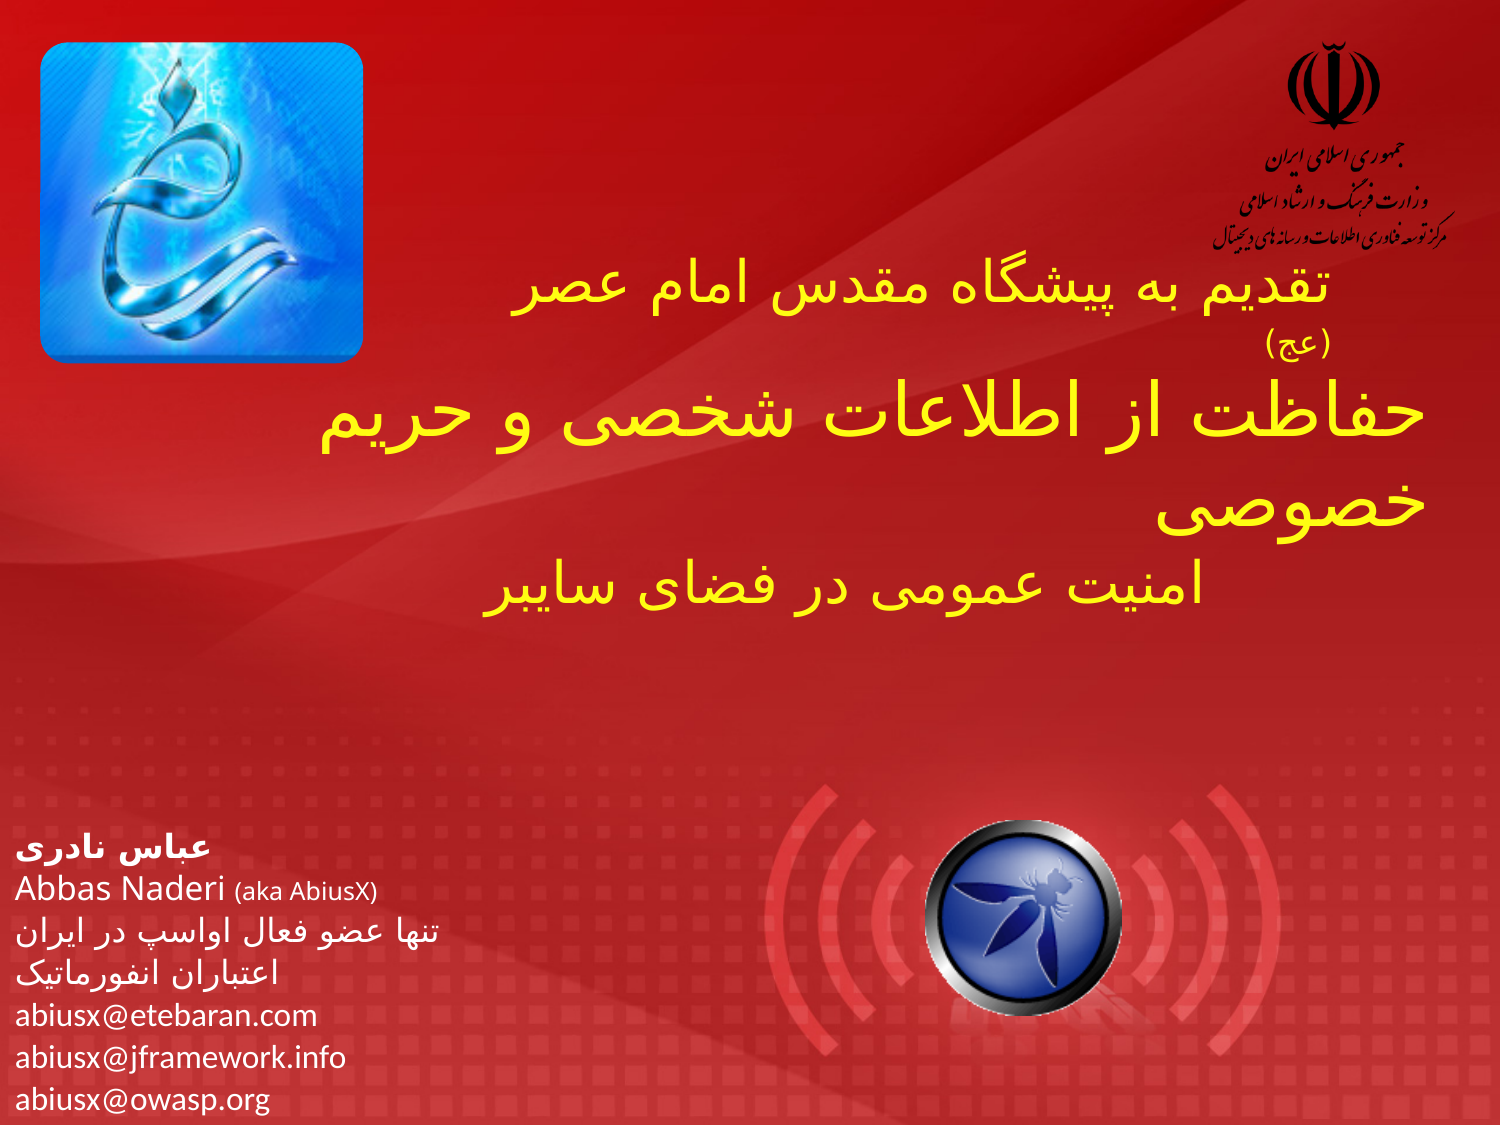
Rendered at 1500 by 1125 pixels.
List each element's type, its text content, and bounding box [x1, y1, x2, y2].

text_box عباس نادری Abbas Naderi (aka AbiusX) تنها عضو فعال اواسپ در ایران اعتباران انفورماتیک abiusx@etebaran.com abiusx@jframework.info abiusx@owasp.org [0, 817, 763, 1125]
text_box امنیت عمومی در فضای سایبر [210, 503, 1481, 657]
text_box تقدیم به پیشگاه مقدس امام عصر (عج) [454, 267, 1347, 362]
picture [0, 0, 1500, 1125]
title حفاظت از اطلاعات شخصی و حریم خصوصی [175, 374, 1446, 528]
